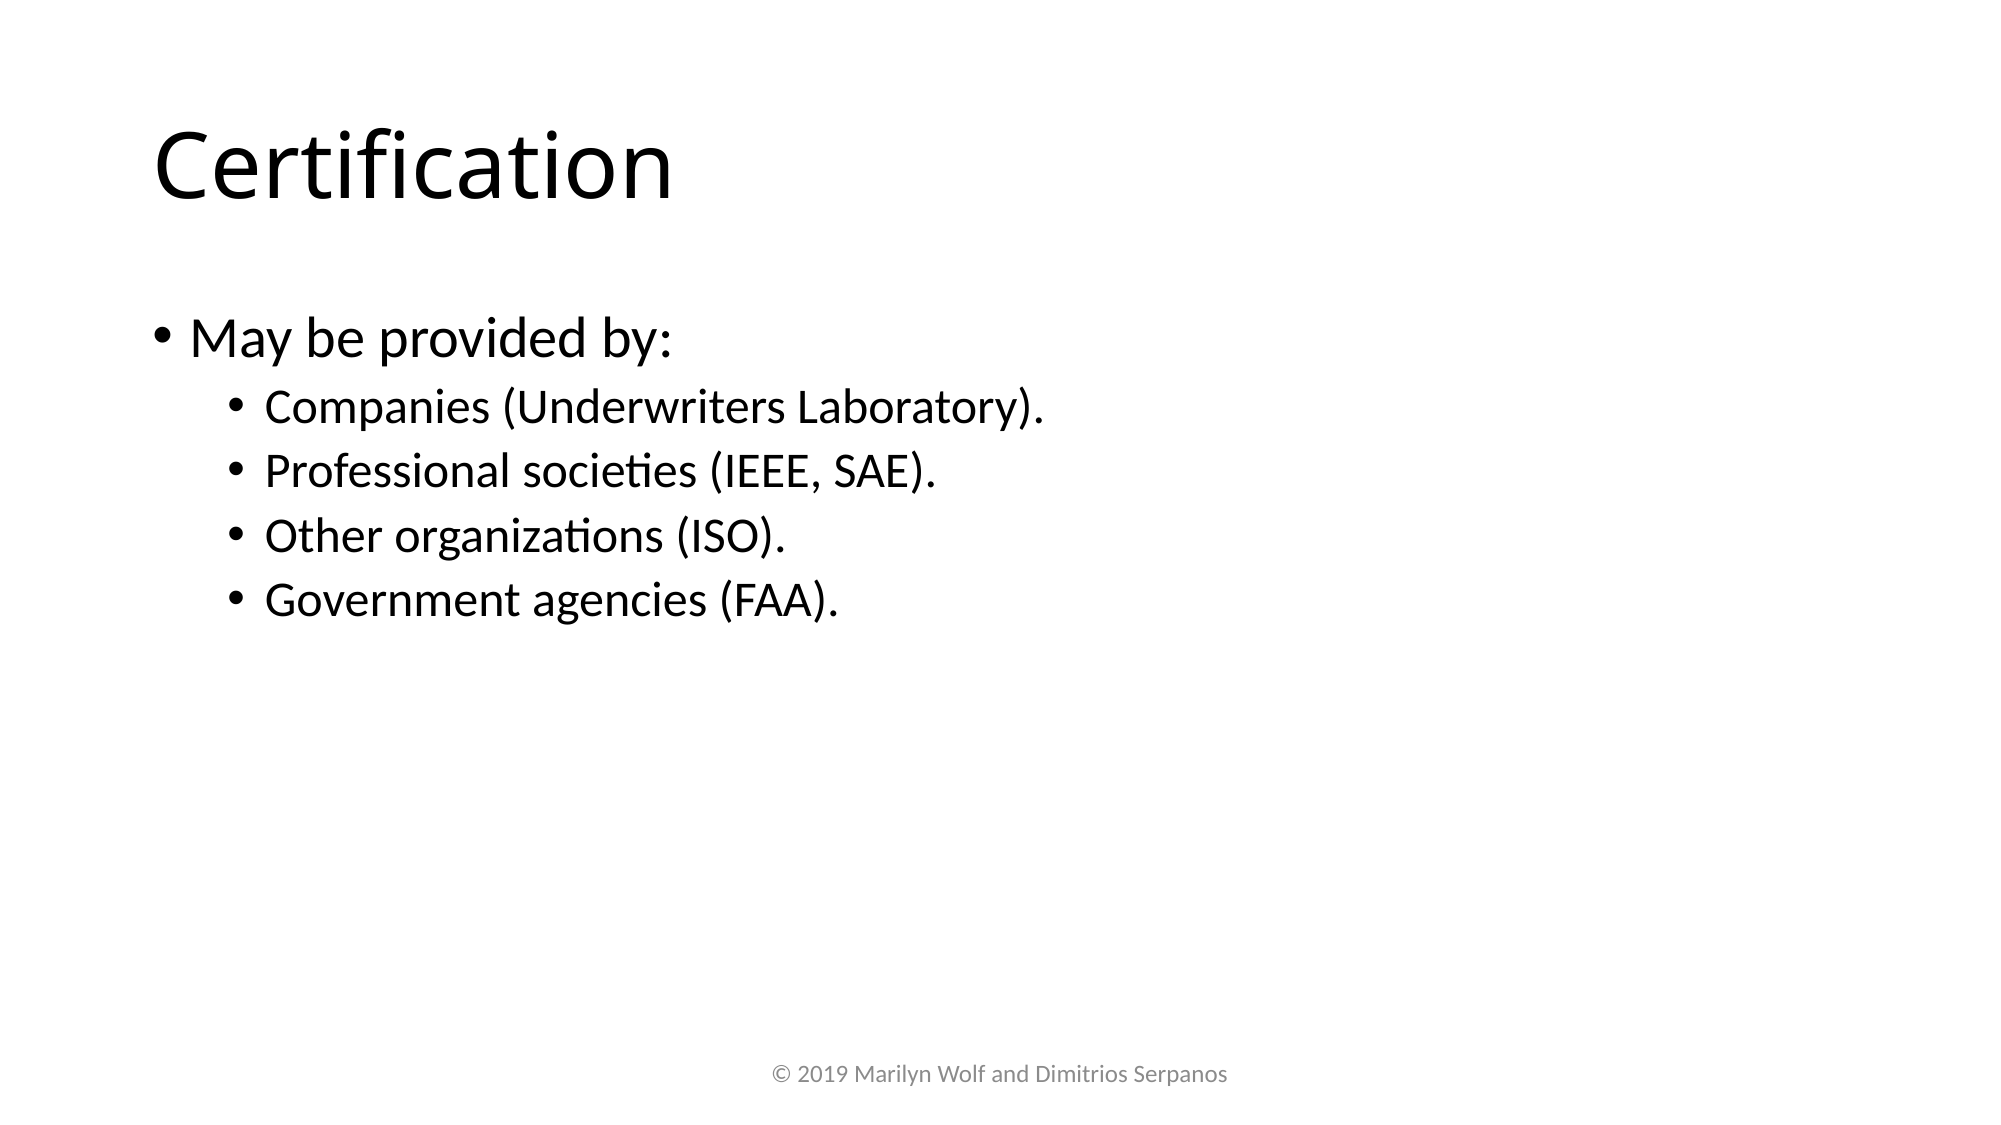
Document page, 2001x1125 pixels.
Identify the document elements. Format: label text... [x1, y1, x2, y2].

title Certification [137, 59, 1863, 278]
list May be provided by: Companies (Underwriters Laboratory). Professional societies (IEEE, SAE). Other organizations (ISO). Government agencies (FAA). [137, 299, 1863, 1014]
footer © 2019 Marilyn Wolf and Dimitrios Serpanos [662, 1042, 1338, 1103]
